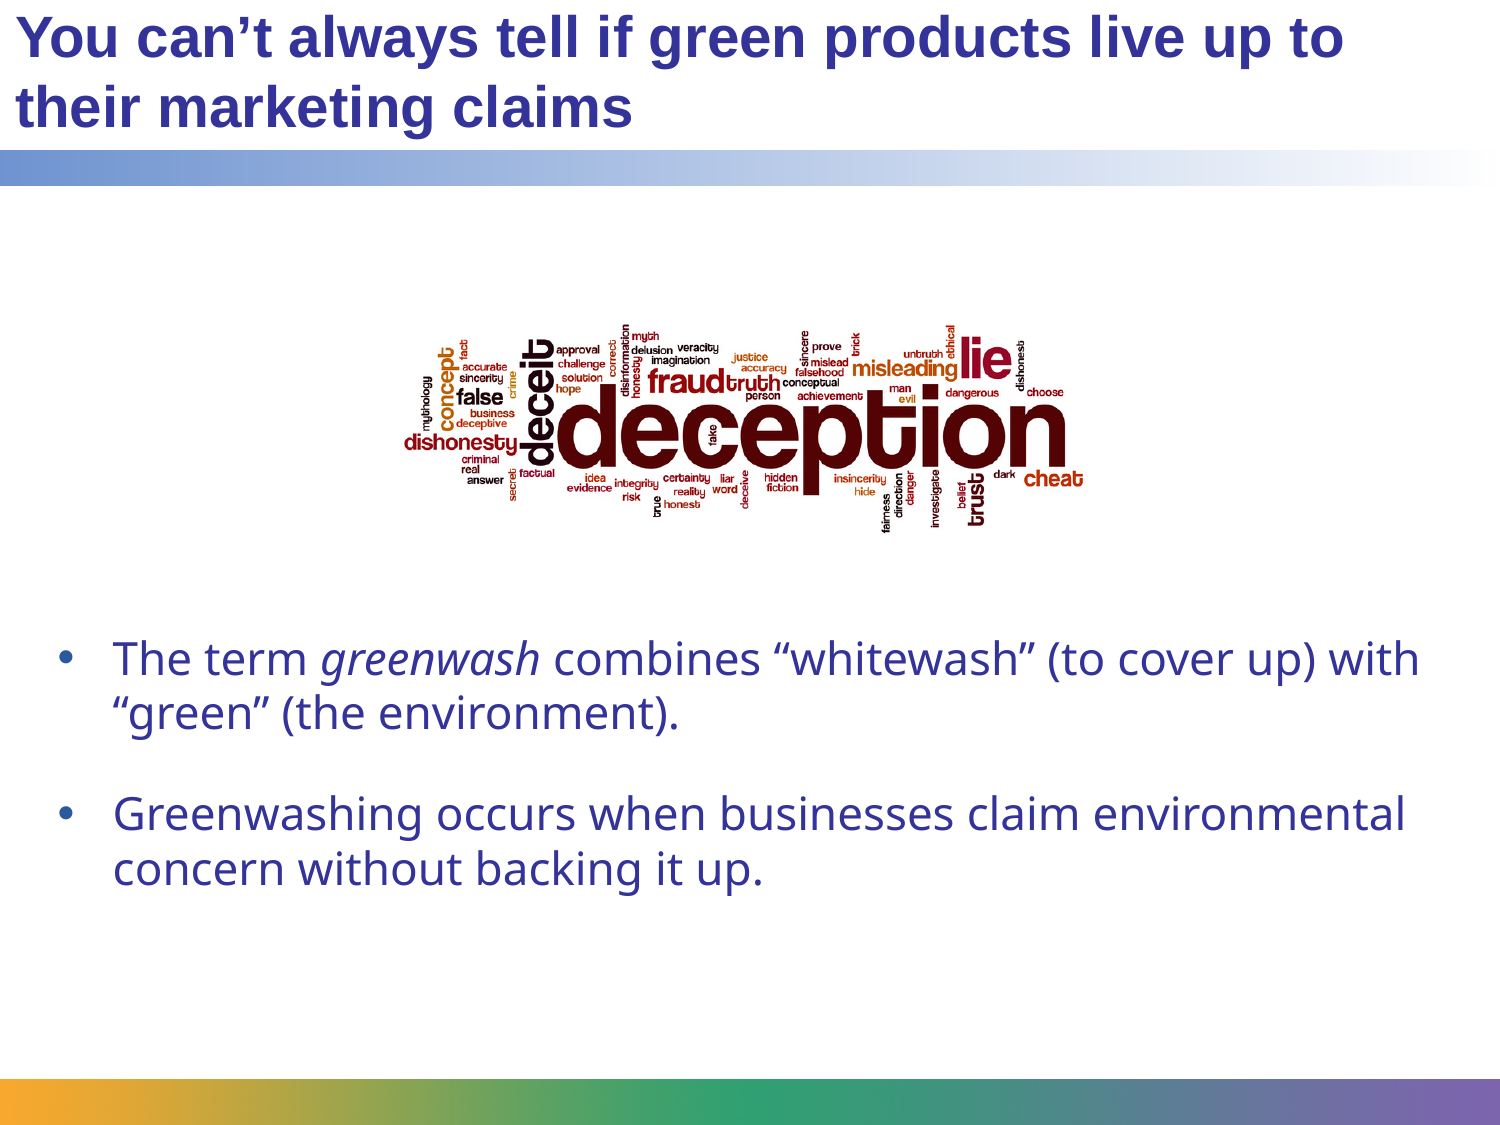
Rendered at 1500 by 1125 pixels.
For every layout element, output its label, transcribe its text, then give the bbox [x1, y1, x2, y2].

picture [0, 1079, 1500, 1125]
title You can’t always tell if green products live up to their marketing claims [0, 0, 1500, 138]
picture [399, 199, 1088, 659]
text_box The term greenwash combines “whitewash” (to cover up) with “green” (the environment). Greenwashing occurs when businesses claim environmental concern without backing it up. [41, 621, 1474, 995]
